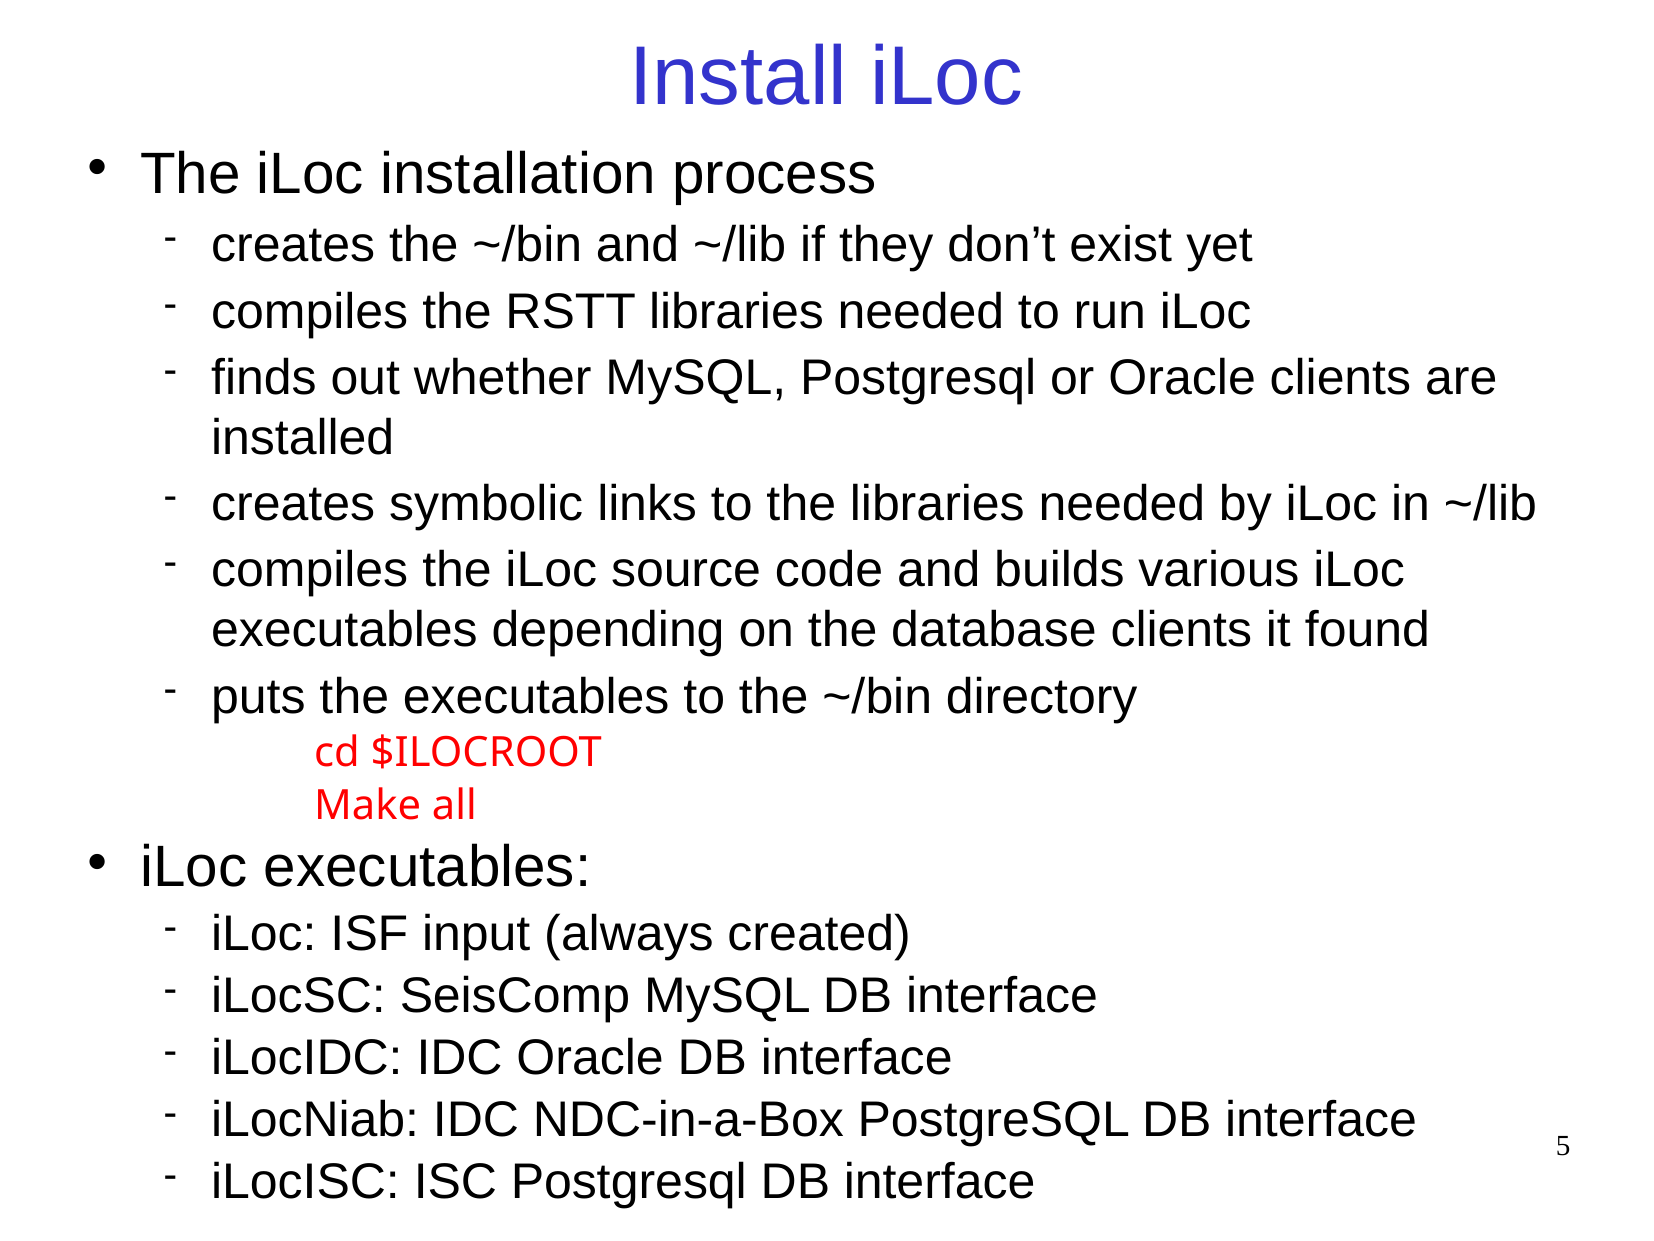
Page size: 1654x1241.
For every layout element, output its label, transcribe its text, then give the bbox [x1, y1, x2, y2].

title Install iLoc [82, 17, 1570, 135]
list The iLoc installation process creates the ~/bin and ~/lib if they don’t exist yet compiles the RSTT libraries needed to run iLoc finds out whether MySQL, Postgresql or Oracle clients are installed creates symbolic links to the libraries needed by iLoc in ~/lib compiles the iLoc source code and builds various iLoc executables depending on the database clients it found puts the executables to the ~/bin directory cd $ILOCROOT Make all iLoc executables: iLoc: ISF input (always created) iLocSC: SeisComp MySQL DB interface iLocIDC: IDC Oracle DB interface iLocNiab: IDC NDC-in-a-Box PostgreSQL DB interface iLocISC: ISC Postgresql DB interface [69, 135, 1615, 1223]
